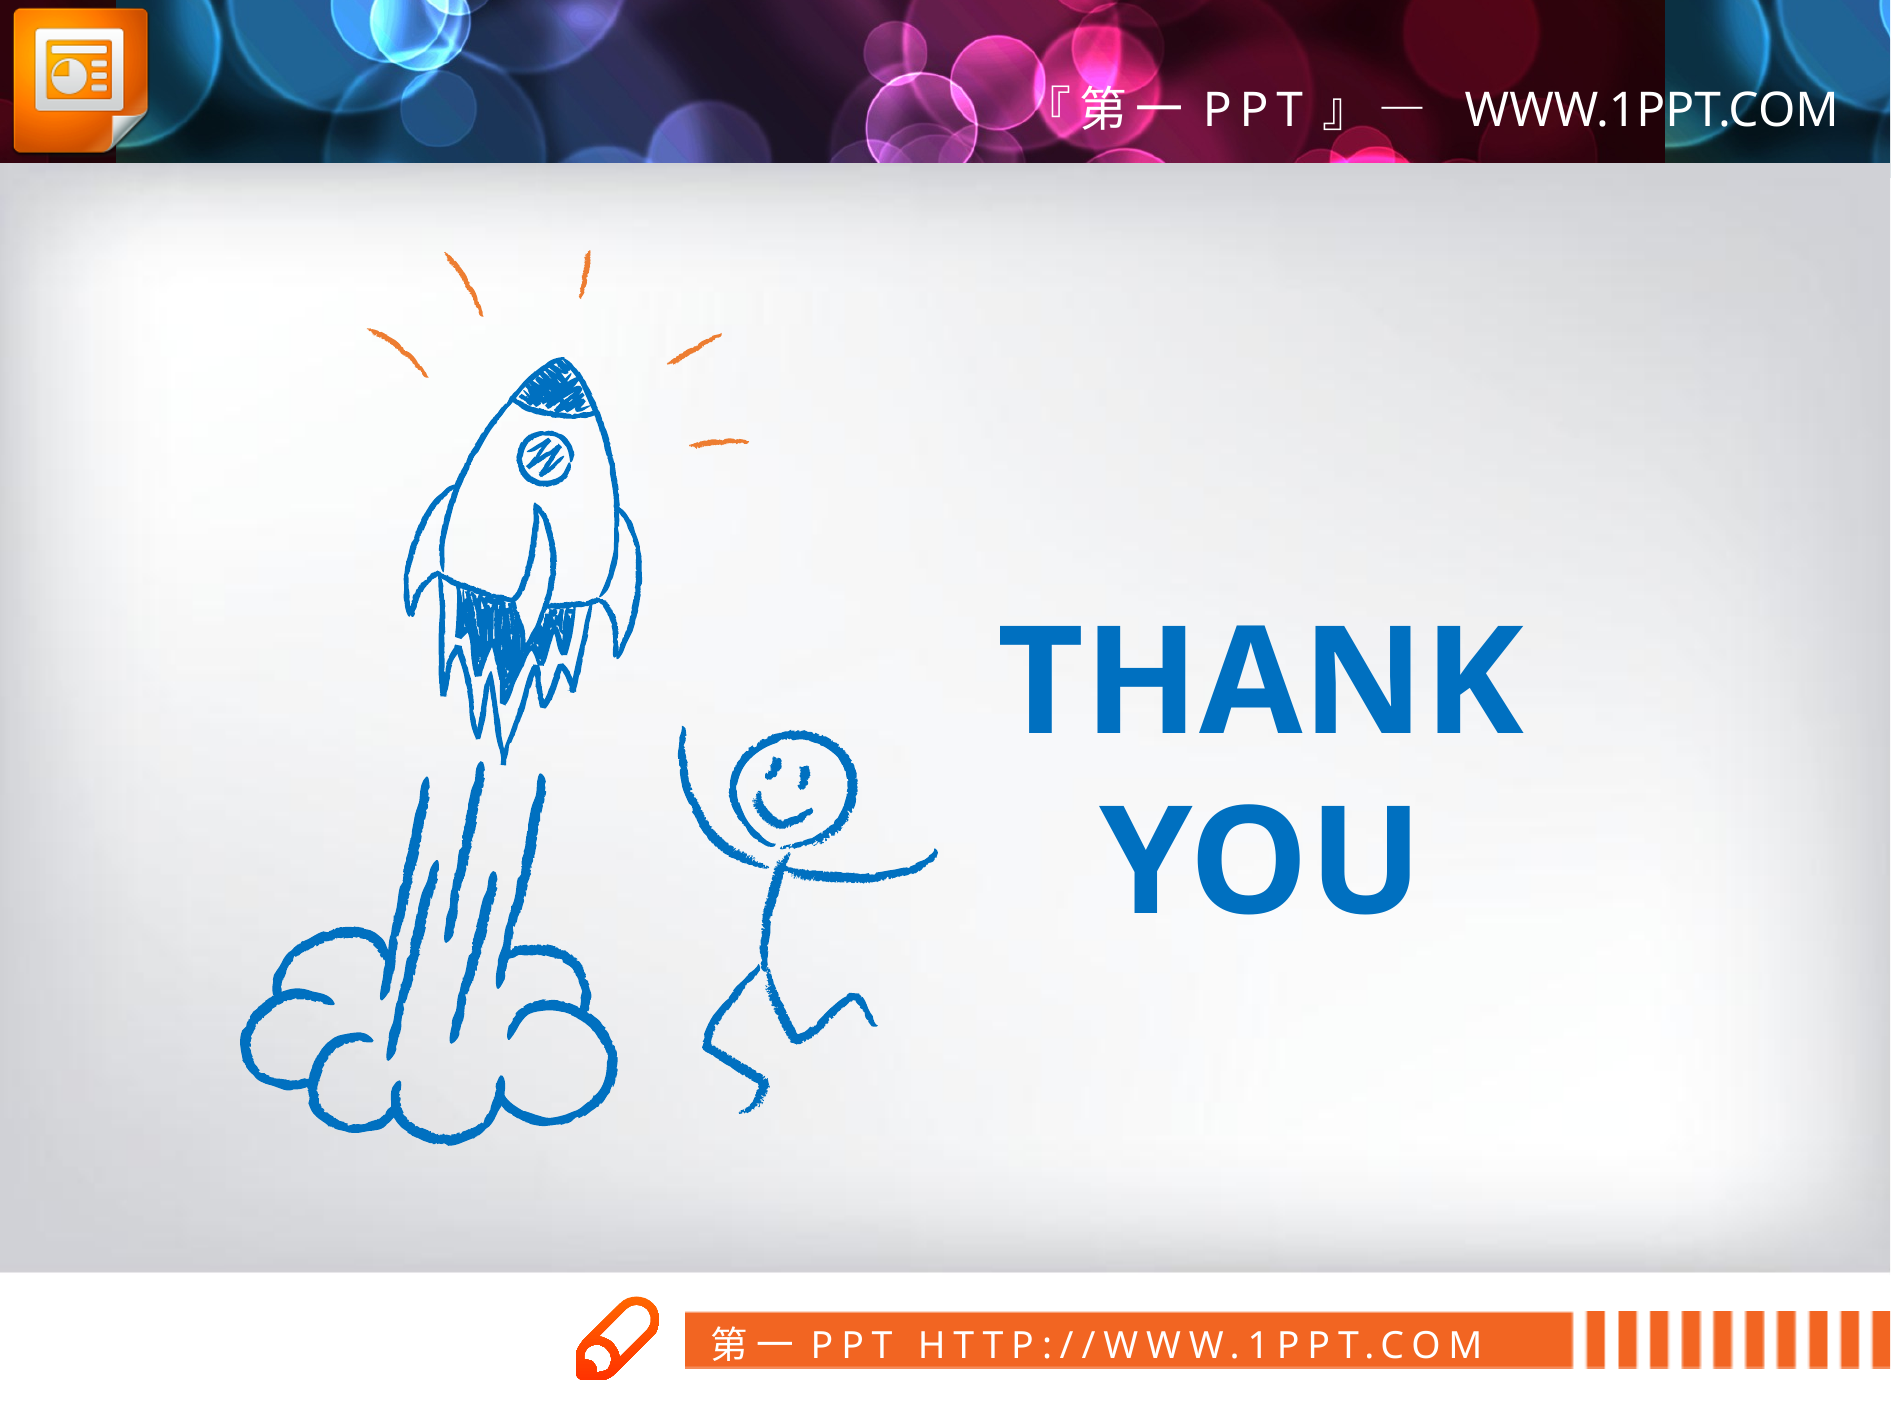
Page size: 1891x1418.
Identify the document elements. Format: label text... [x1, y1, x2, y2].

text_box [239, 249, 940, 1146]
picture [685, 1311, 1891, 1369]
picture [0, 0, 1891, 1275]
text_box THANK YOU [982, 576, 1539, 951]
